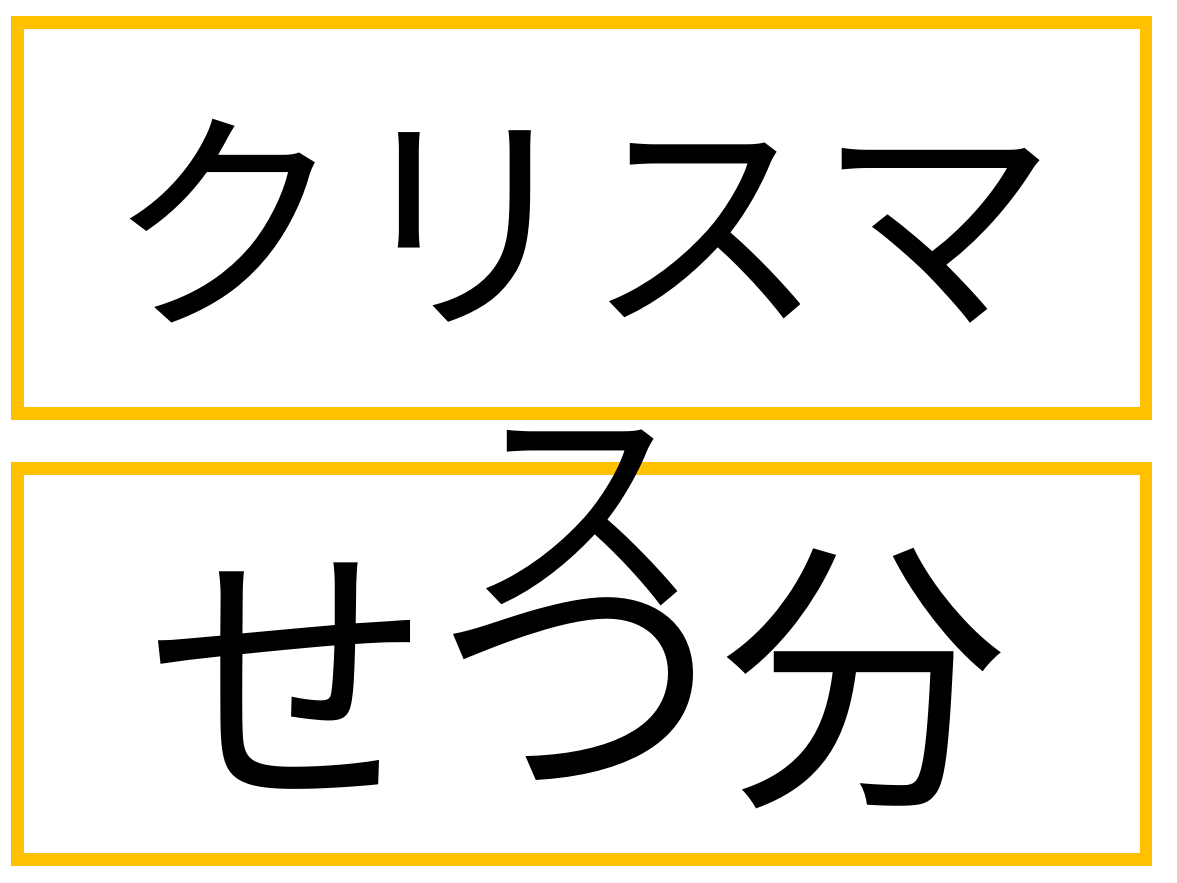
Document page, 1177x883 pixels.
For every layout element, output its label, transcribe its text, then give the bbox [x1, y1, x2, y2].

text_box せつ分 [29, 489, 1124, 850]
text_box [16, 21, 1147, 415]
text_box クリスマス [35, 65, 1129, 655]
text_box [16, 467, 1147, 861]
